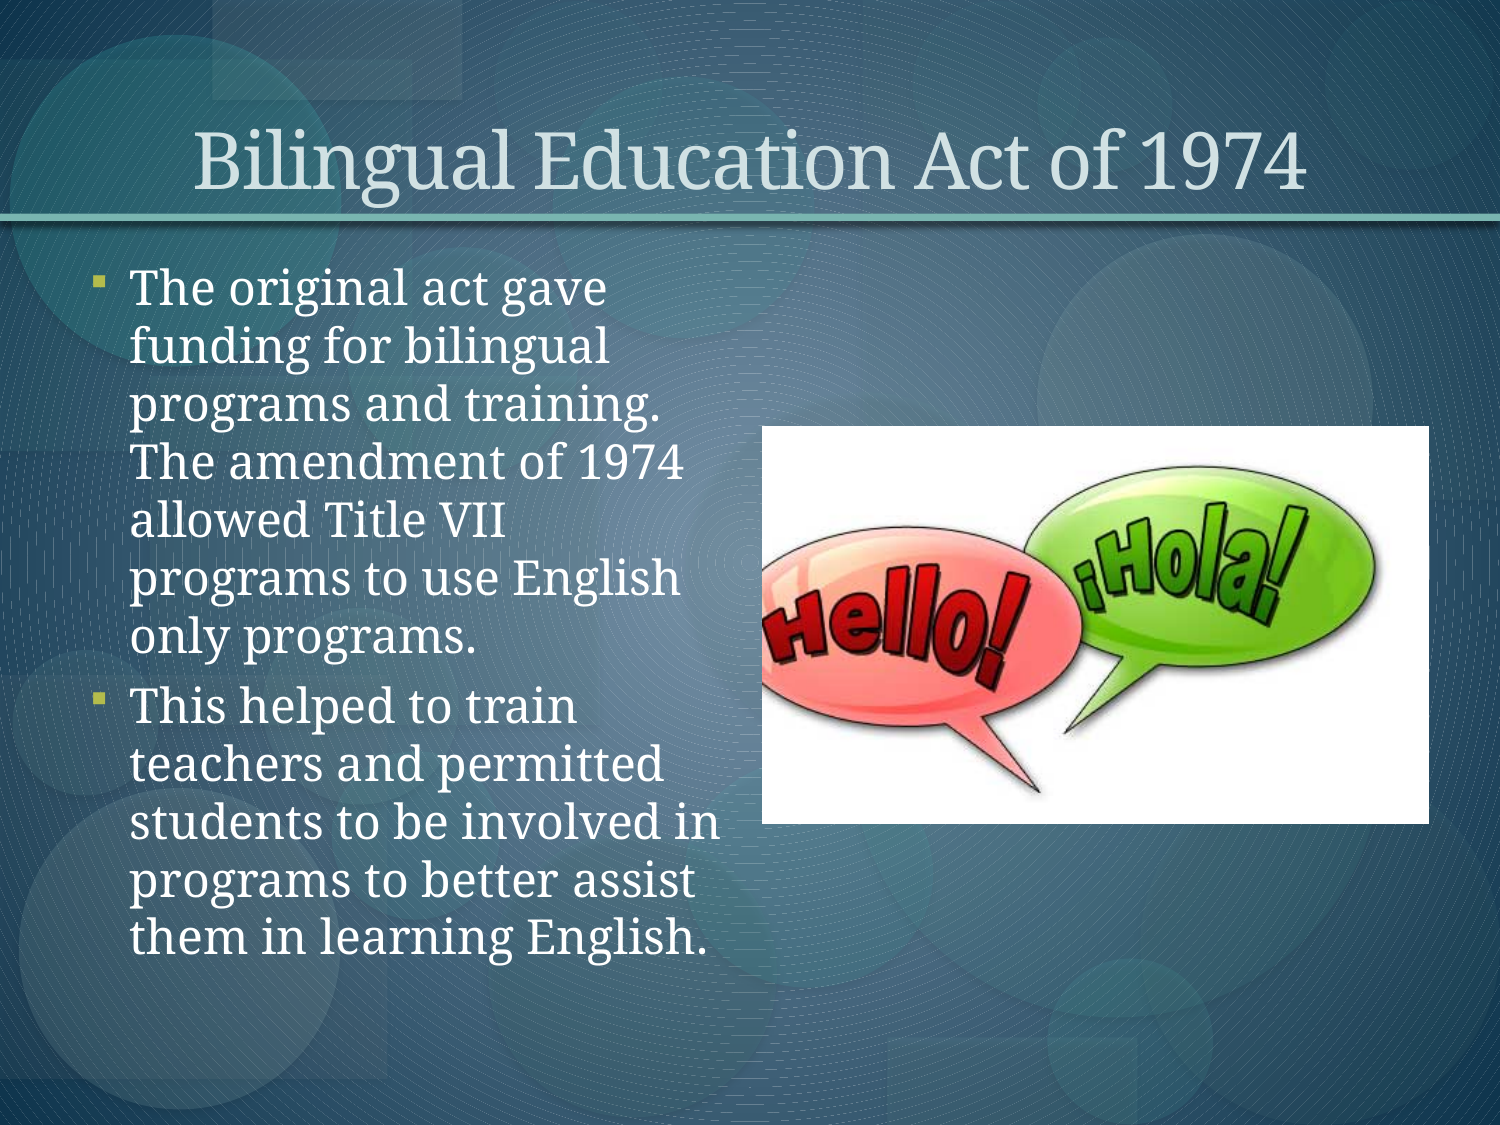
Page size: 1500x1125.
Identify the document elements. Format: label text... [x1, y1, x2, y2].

list The original act gave funding for bilingual programs and training. The amendment of 1974 allowed Title VII programs to use English only programs. This helped to train teachers and permitted students to be involved in programs to better assist them in learning English. [75, 249, 741, 1000]
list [762, 426, 1429, 824]
title Bilingual Education Act of 1974 [75, 24, 1425, 213]
